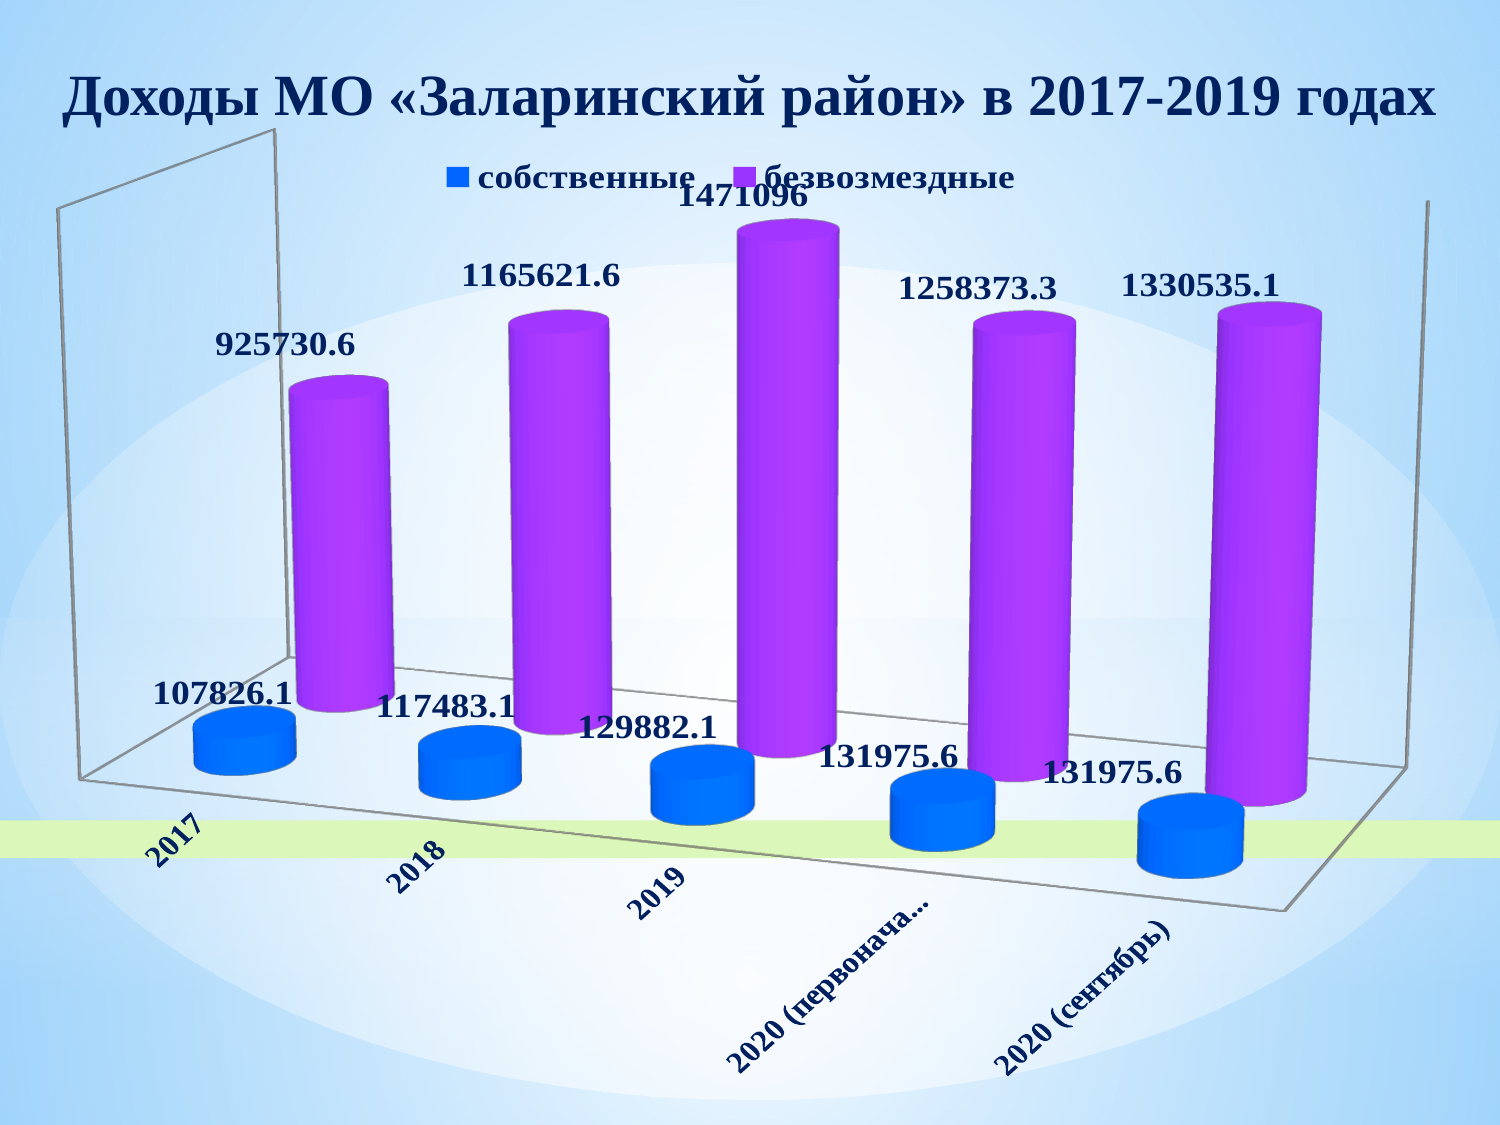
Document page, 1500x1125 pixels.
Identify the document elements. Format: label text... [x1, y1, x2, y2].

title Доходы МО «Заларинский район» в 2017-2019 годах [0, 0, 1500, 128]
chart [0, 128, 1500, 1083]
